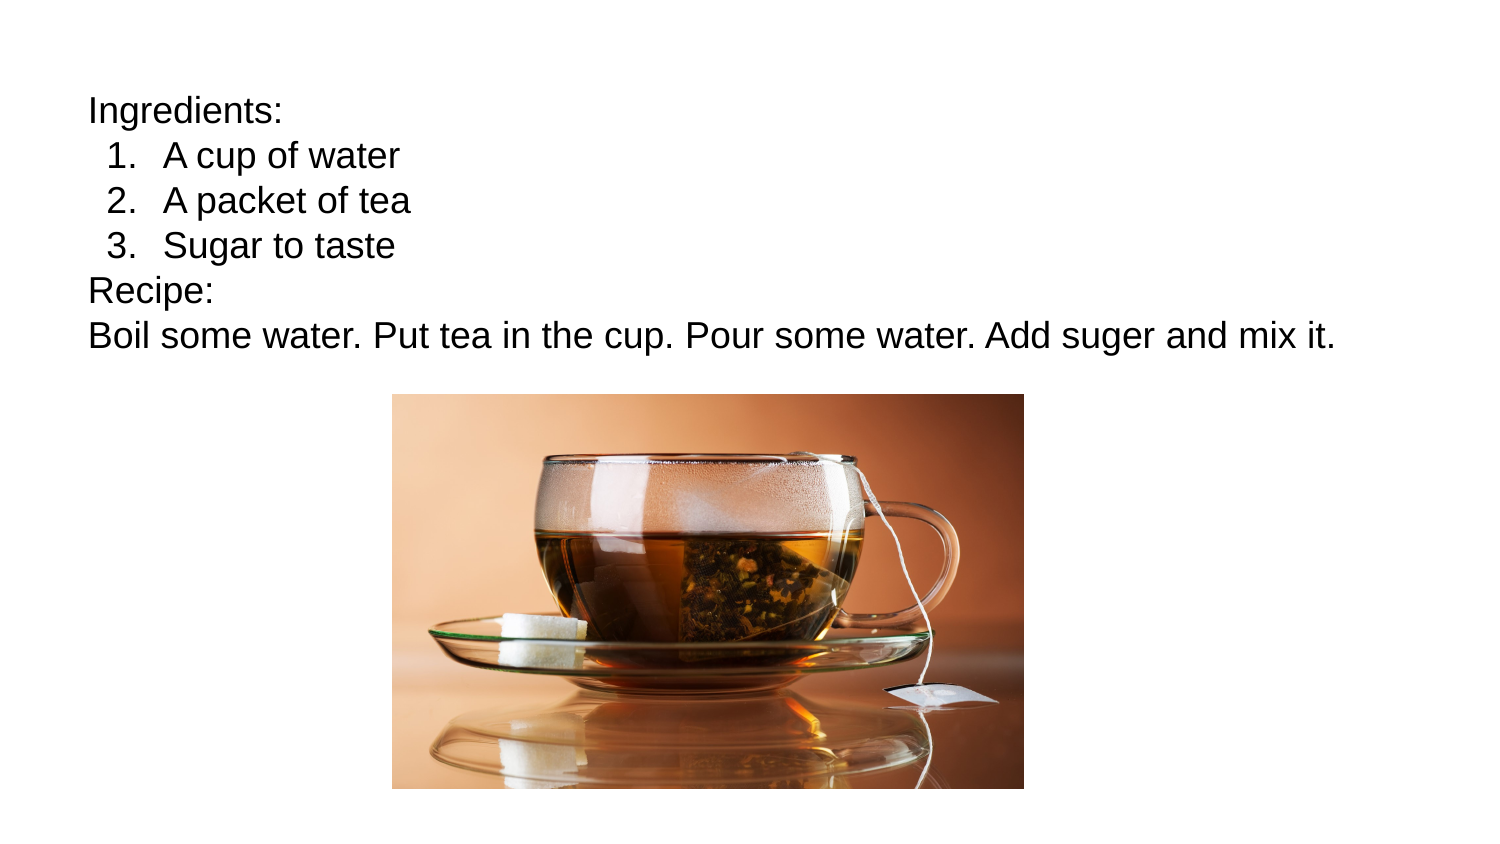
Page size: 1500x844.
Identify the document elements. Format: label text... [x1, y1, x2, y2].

text_box Ingredients: A cup of water A packet of tea Sugar to taste Recipe: Boil some water. Put tea in the cup. Pour some water. Add suger and mix it. [72, 70, 1431, 751]
picture [391, 393, 1025, 790]
